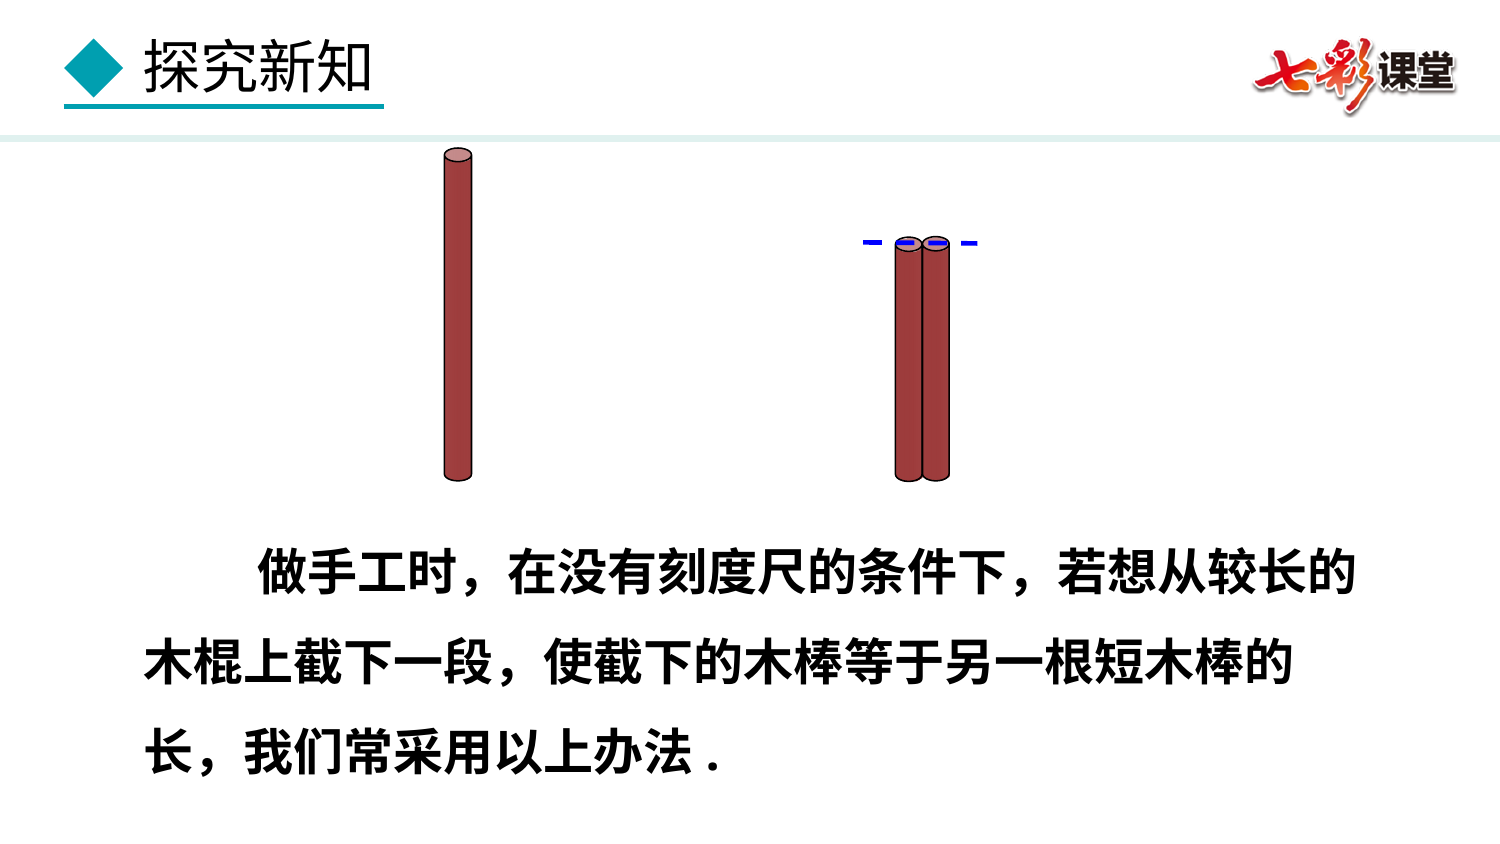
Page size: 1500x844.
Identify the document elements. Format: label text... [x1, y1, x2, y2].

text_box [922, 252, 950, 481]
text_box 做手工时，在没有刻度尺的条件下，若想从较长的木棍上截下一段，使截下的木棒等于另一根短木棒的长，我们常采用以上办法. [128, 503, 1392, 788]
text_box [444, 147, 472, 481]
picture [1249, 32, 1461, 118]
text_box [895, 252, 922, 482]
